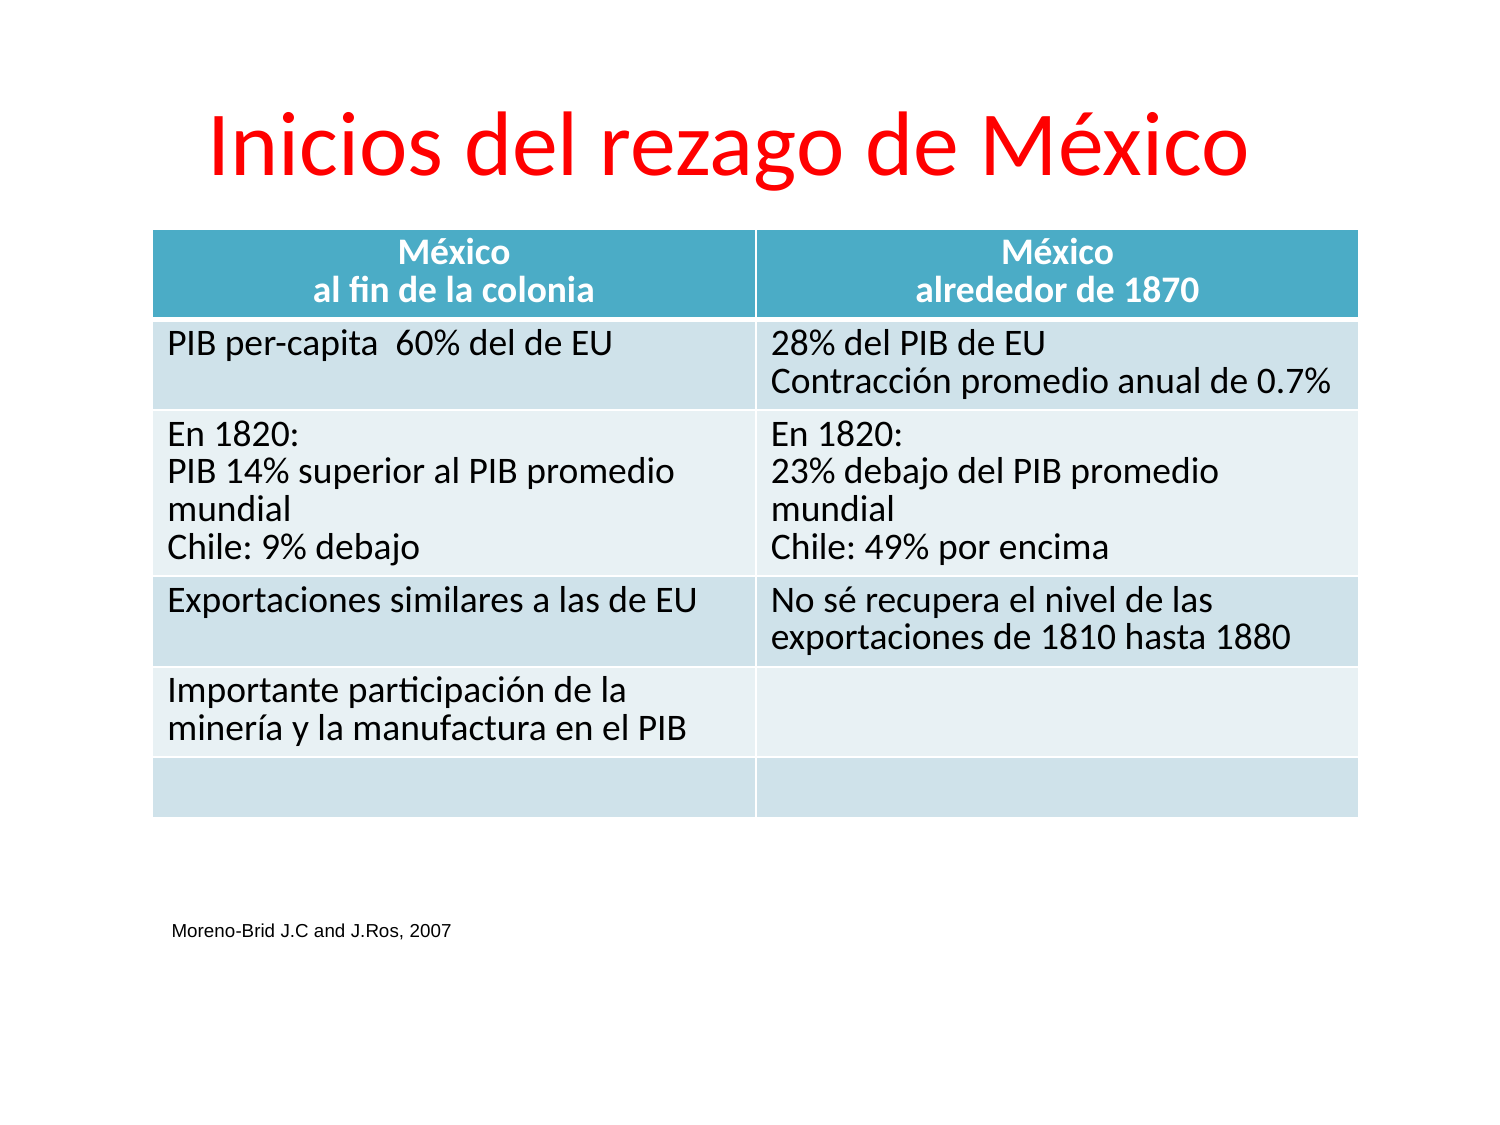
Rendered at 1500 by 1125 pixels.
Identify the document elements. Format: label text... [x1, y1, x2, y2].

table_cell PIB per-capita 60% del de EU [153, 322, 755, 409]
table_cell No sé recupera el nivel de las exportaciones de 1810 hasta 1880 [757, 577, 1358, 666]
table_cell En 1820: PIB 14% superior al PIB promedio mundial Chile: 9% debajo [153, 411, 755, 575]
table_cell [757, 668, 1358, 756]
table_cell Importante participación de la minería y la manufactura en el PIB [153, 668, 755, 756]
table_cell [153, 758, 755, 817]
text_box Moreno-Brid J.C and J.Ros, 2007 [156, 911, 1043, 949]
table_cell Exportaciones similares a las de EU [153, 577, 755, 666]
title Inicios del rezago de México [74, 44, 1426, 233]
table_cell En 1820: 23% debajo del PIB promedio mundial Chile: 49% por encima [757, 411, 1358, 575]
table_header México al fin de la colonia [153, 230, 755, 317]
table_cell [757, 758, 1358, 817]
table_header México alrededor de 1870 [757, 230, 1358, 317]
table_cell 28% del PIB de EU Contracción promedio anual de 0.7% [757, 322, 1358, 409]
